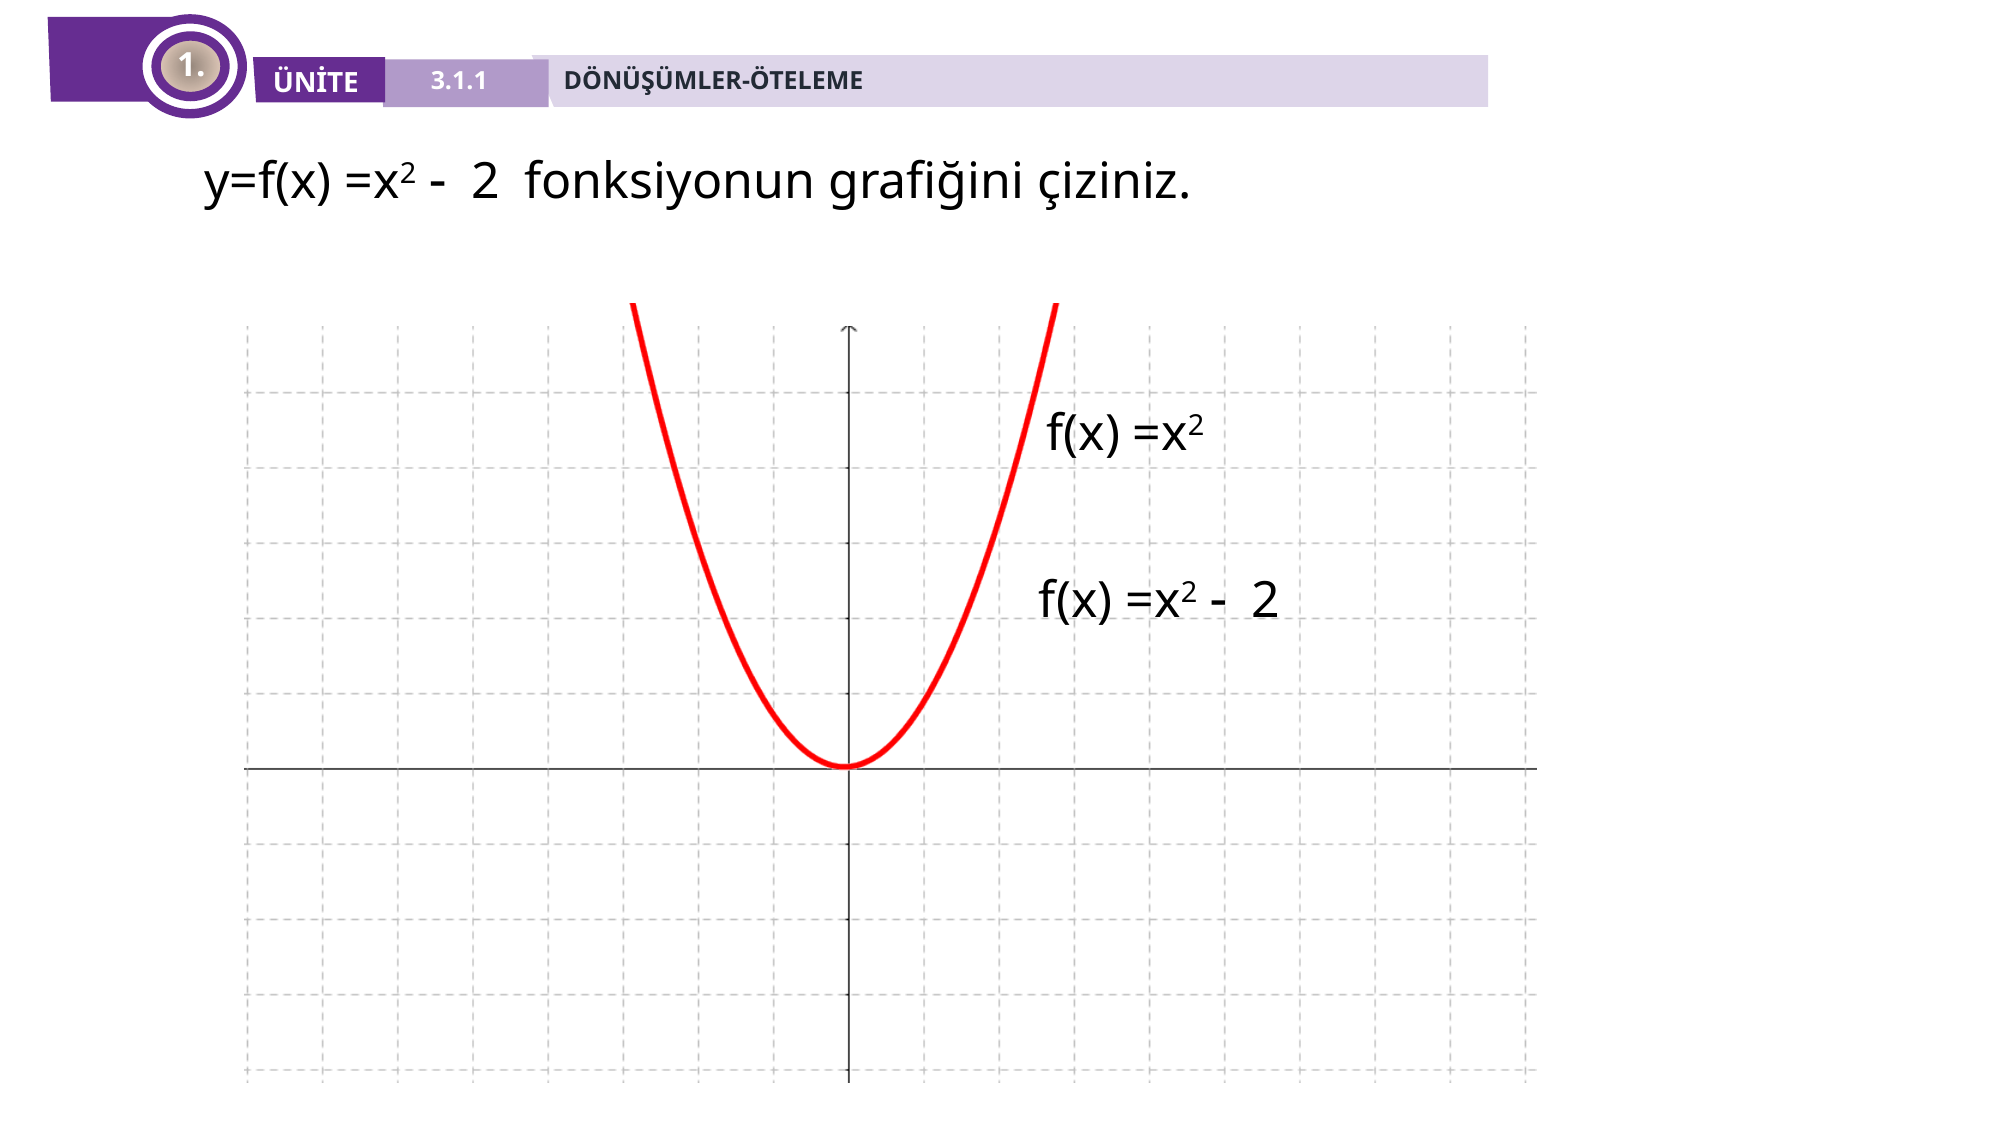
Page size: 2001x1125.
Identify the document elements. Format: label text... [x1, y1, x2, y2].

picture [243, 303, 1537, 1083]
text_box y=f(x) =x2 - 2 fonksiyonun grafiğini çiziniz. [189, 137, 1331, 217]
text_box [47, 16, 1552, 114]
